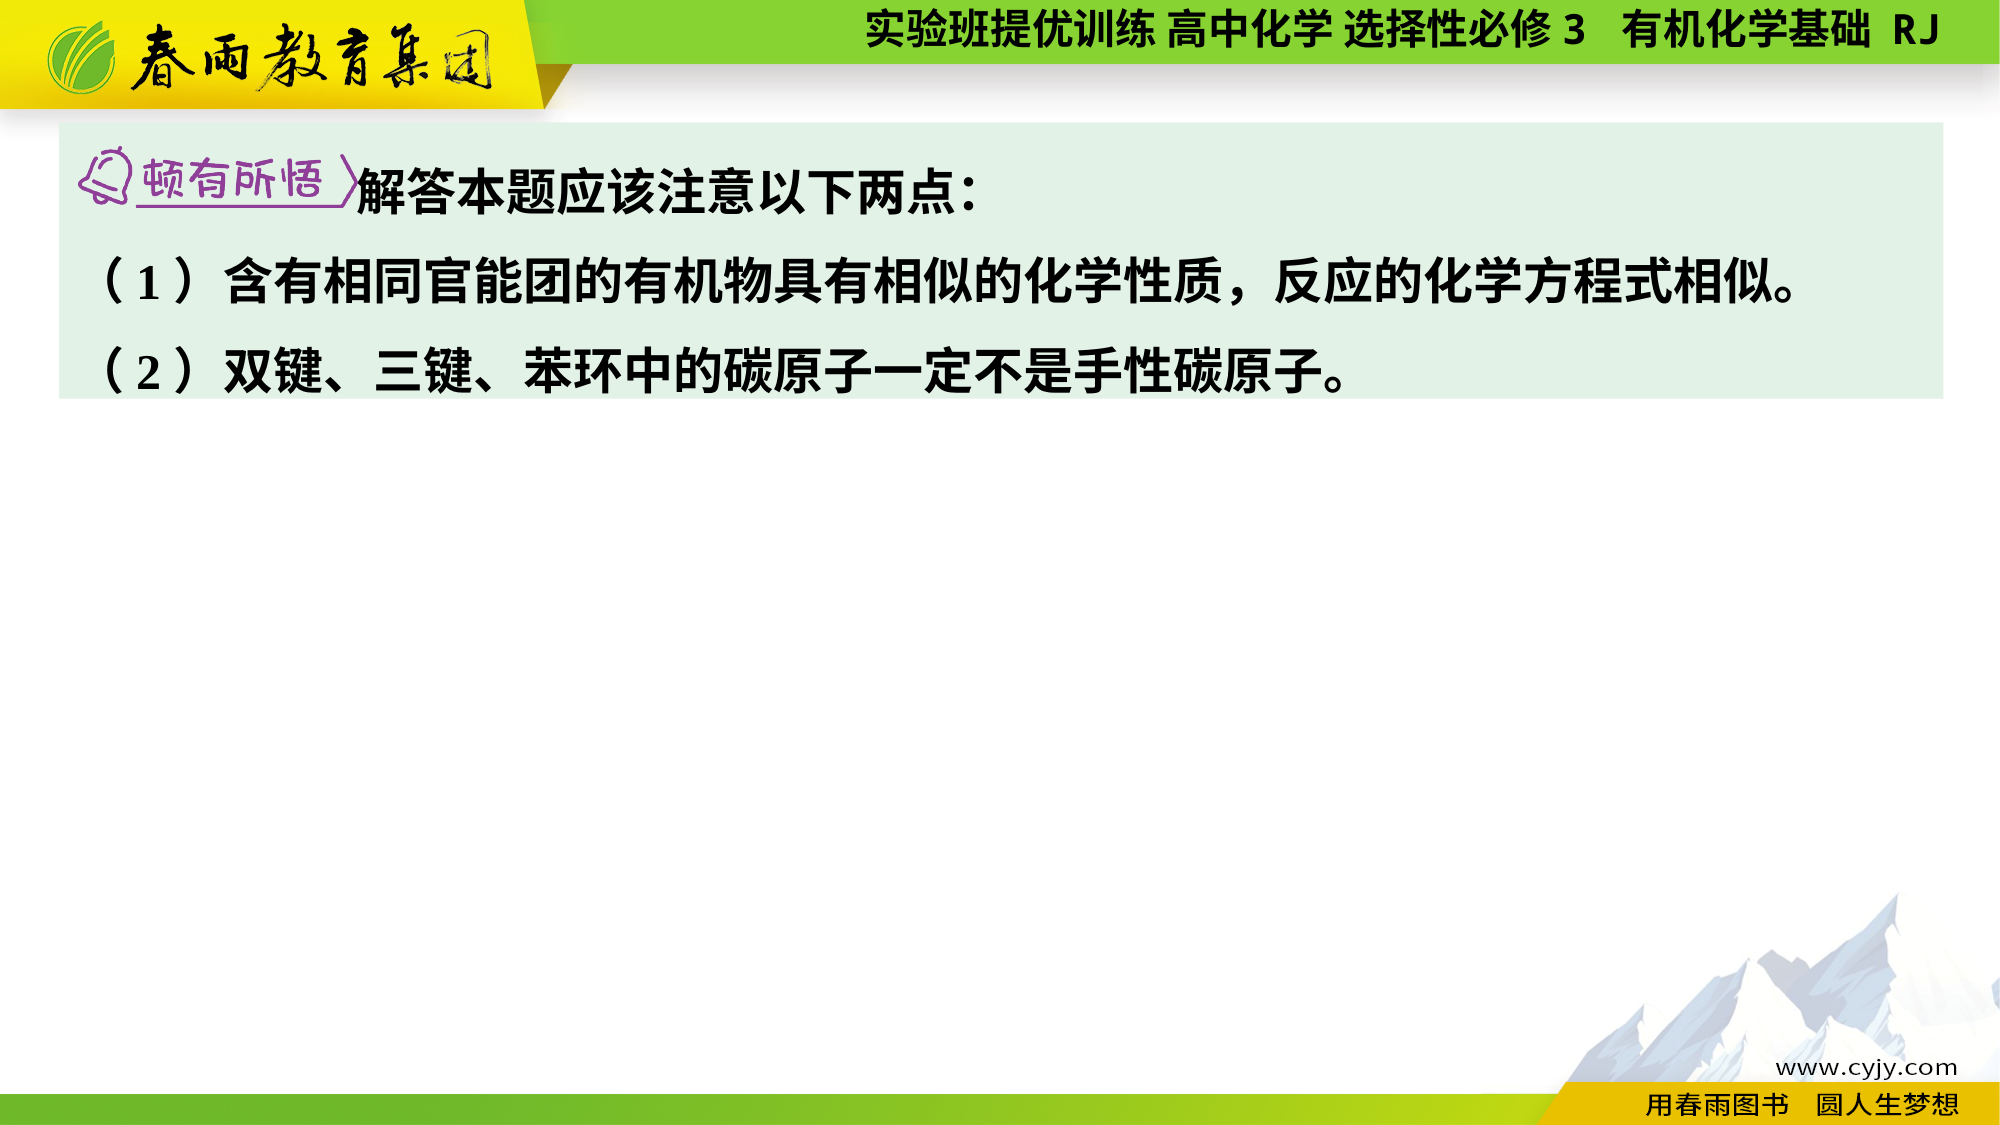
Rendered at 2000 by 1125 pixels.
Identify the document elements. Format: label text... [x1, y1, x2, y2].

list 解答本题应该注意以下两点： （1）含有相同官能团的有机物具有相似的化学性质，反应的化学方程式相似。 （2）双键、三键、苯环中的碳原子一定不是手性碳原子。 [59, 122, 1944, 399]
picture [0, 0, 2000, 1125]
